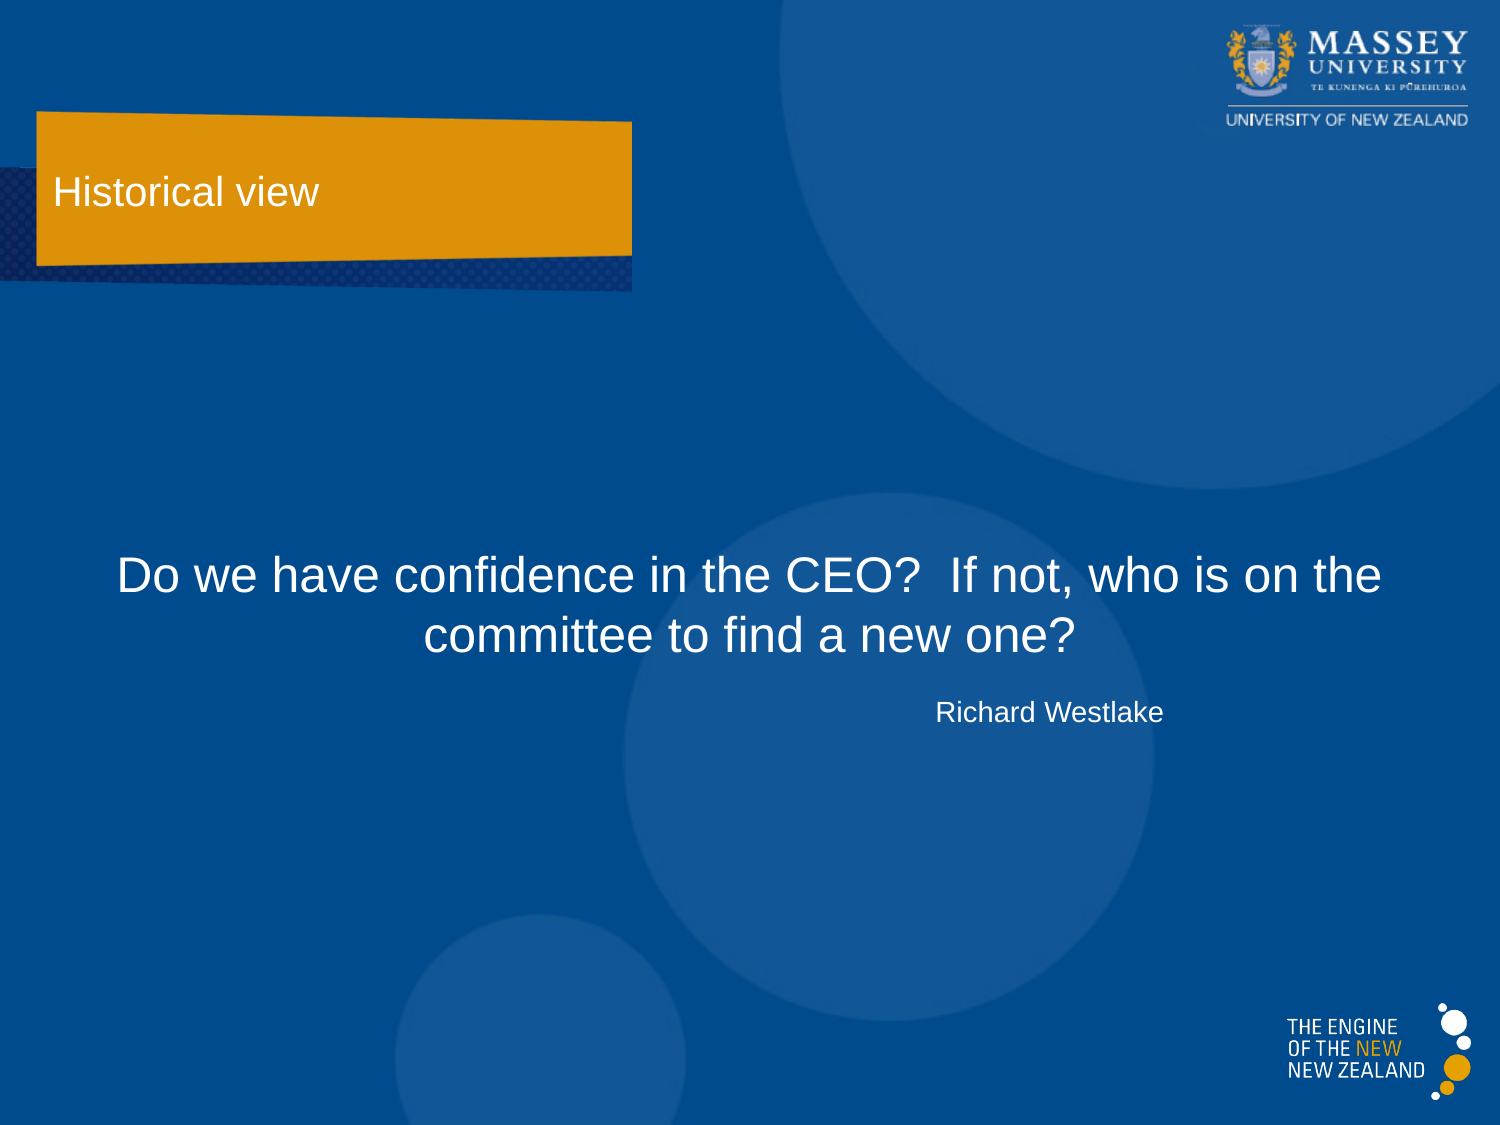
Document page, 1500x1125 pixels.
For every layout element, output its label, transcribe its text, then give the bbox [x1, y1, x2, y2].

list Do we have confidence in the CEO? If not, who is on the committee to find a new one? Richard Westlake [75, 324, 1425, 988]
title Historical view [37, 125, 613, 255]
picture [0, 0, 1500, 1125]
